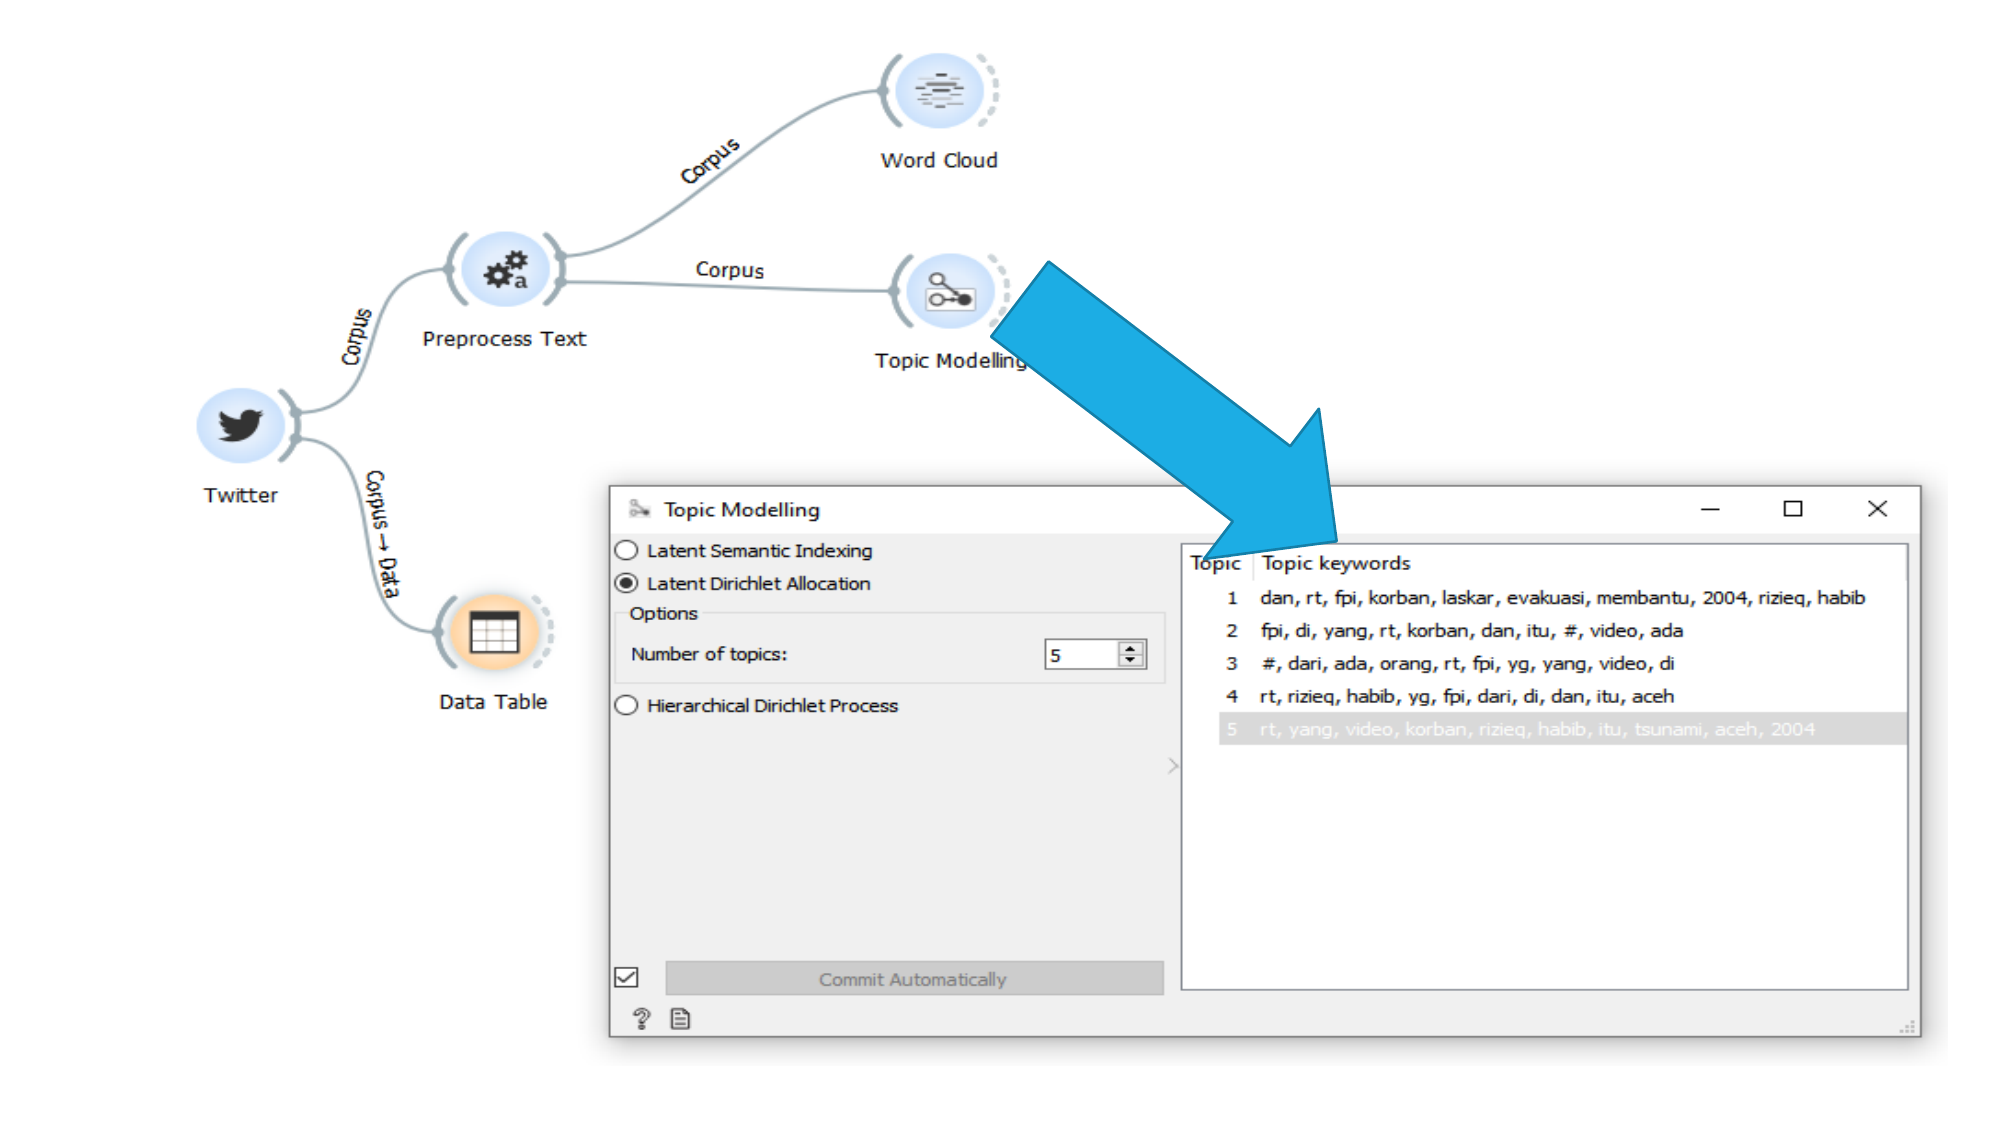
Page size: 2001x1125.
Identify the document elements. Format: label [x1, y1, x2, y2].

picture [49, 30, 1948, 1066]
